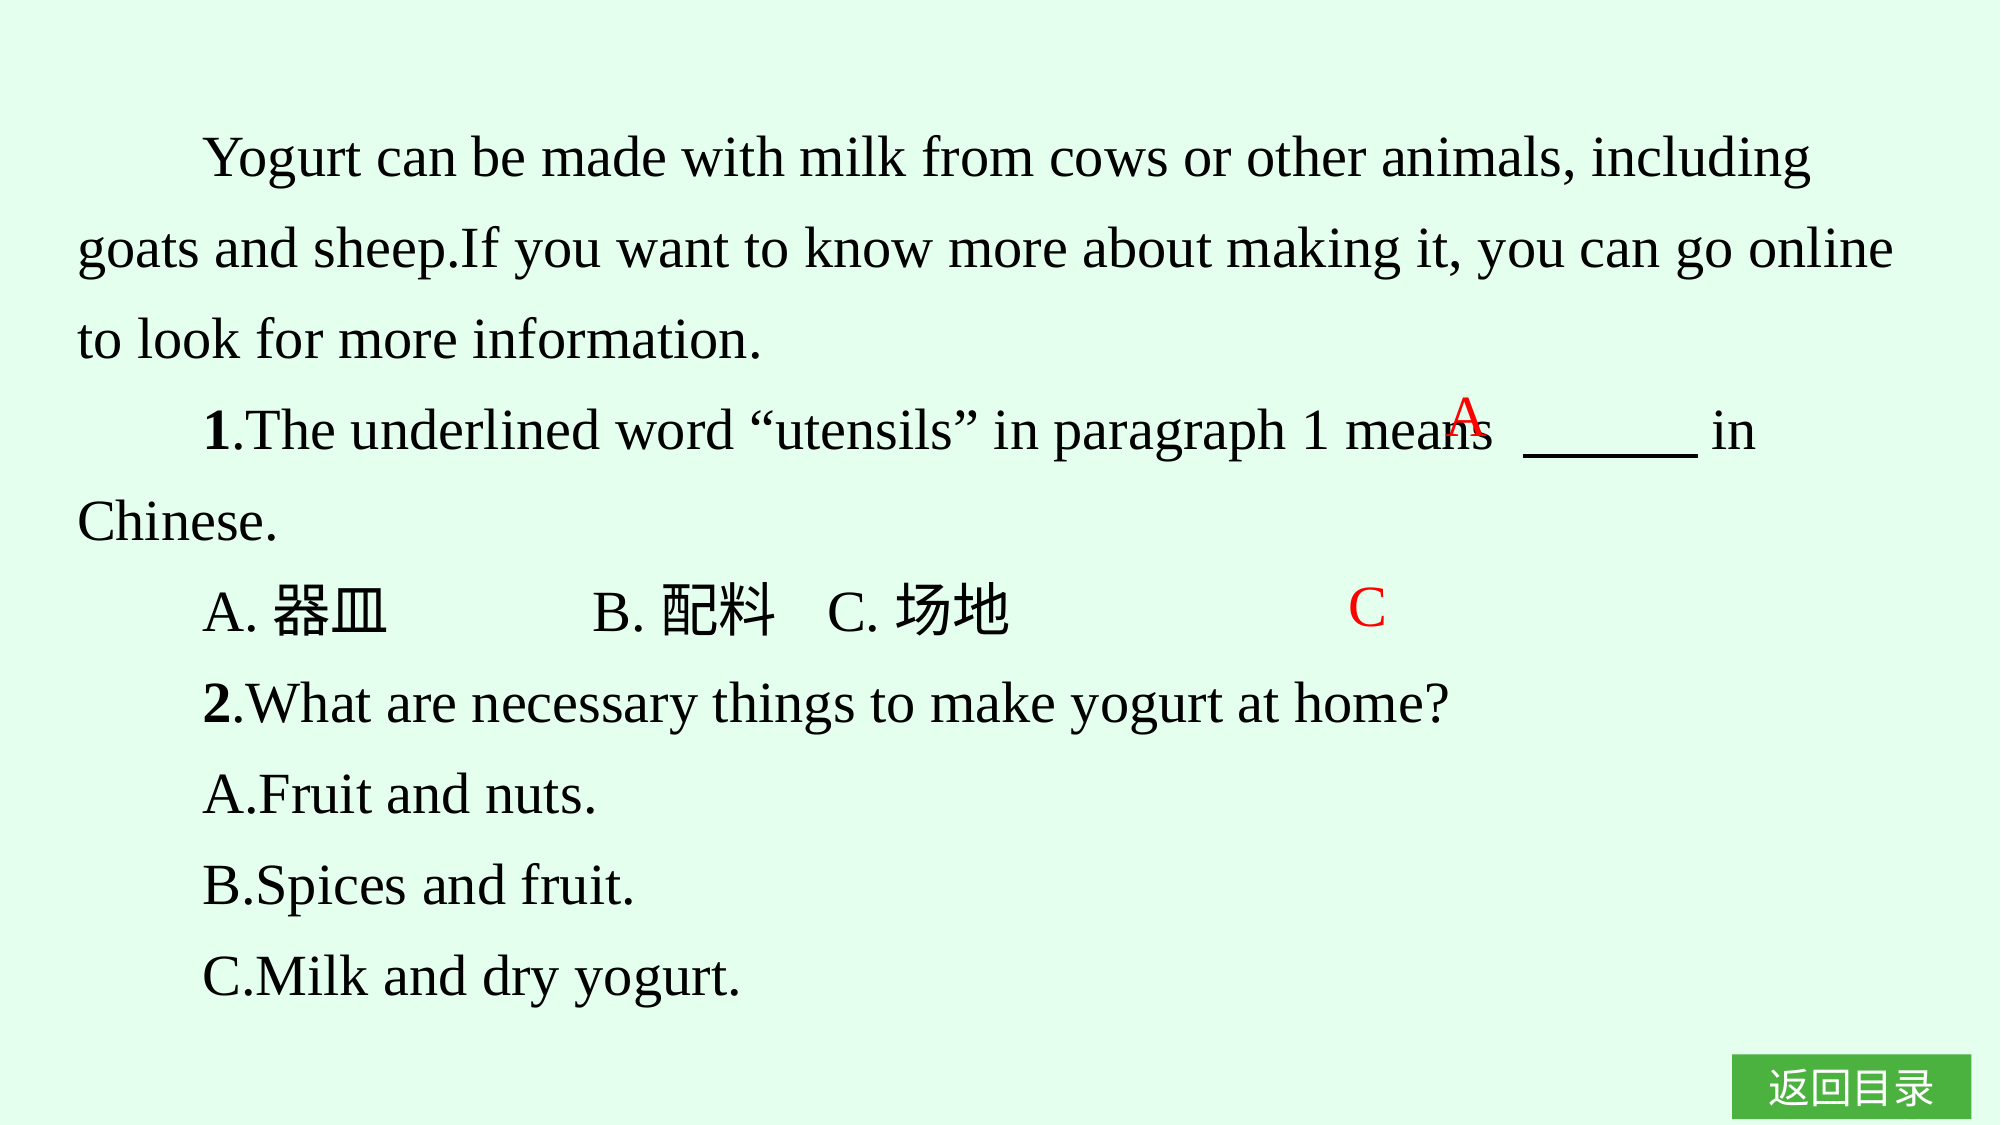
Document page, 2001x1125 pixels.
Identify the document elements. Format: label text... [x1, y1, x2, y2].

text_box Yogurt can be made with milk from cows or other animals, including goats and sheep.If you want to know more about making it, you can go online to look for more information. 1.The underlined word “utensils” in paragraph 1 means in Chinese. A.器皿 B.配料 C.场地 2.What are necessary things to make yogurt at home? A.Fruit and nuts. B.Spices and fruit. C.Milk and dry yogurt. [62, 89, 1938, 1015]
text_box C [1333, 561, 1403, 646]
text_box A [1430, 371, 1514, 456]
